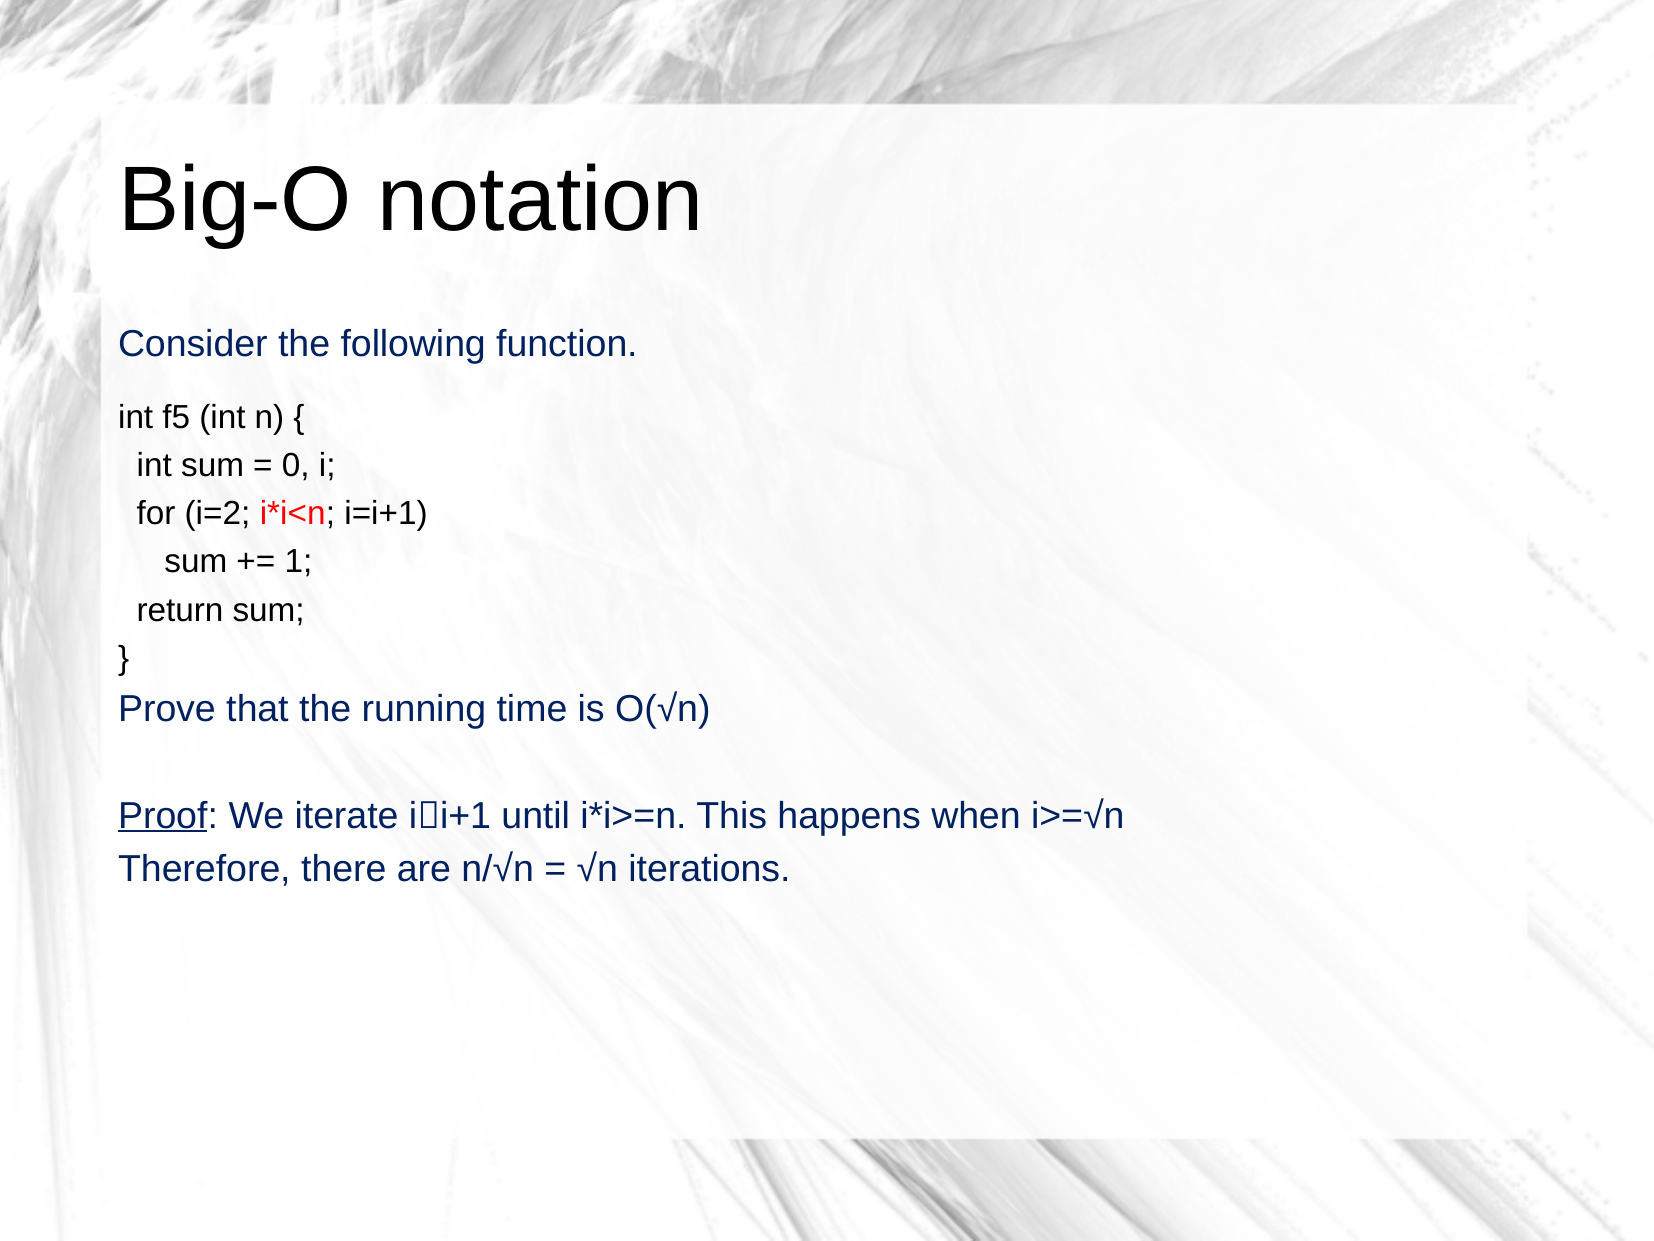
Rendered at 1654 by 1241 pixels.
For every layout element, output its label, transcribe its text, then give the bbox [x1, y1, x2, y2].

picture [0, 0, 1654, 1241]
list Consider the following function. int f5 (int n) { int sum = 0, i; for (i=2; i*i<n; i=i+1) sum += 1; return sum; } Prove that the running time is O(√n) Proof: We iterate ii+1 until i*i>=n. This happens when i>=√n Therefore, there are n/√n = √n iterations. [118, 319, 1571, 1109]
title Big-O notation [118, 93, 1506, 299]
